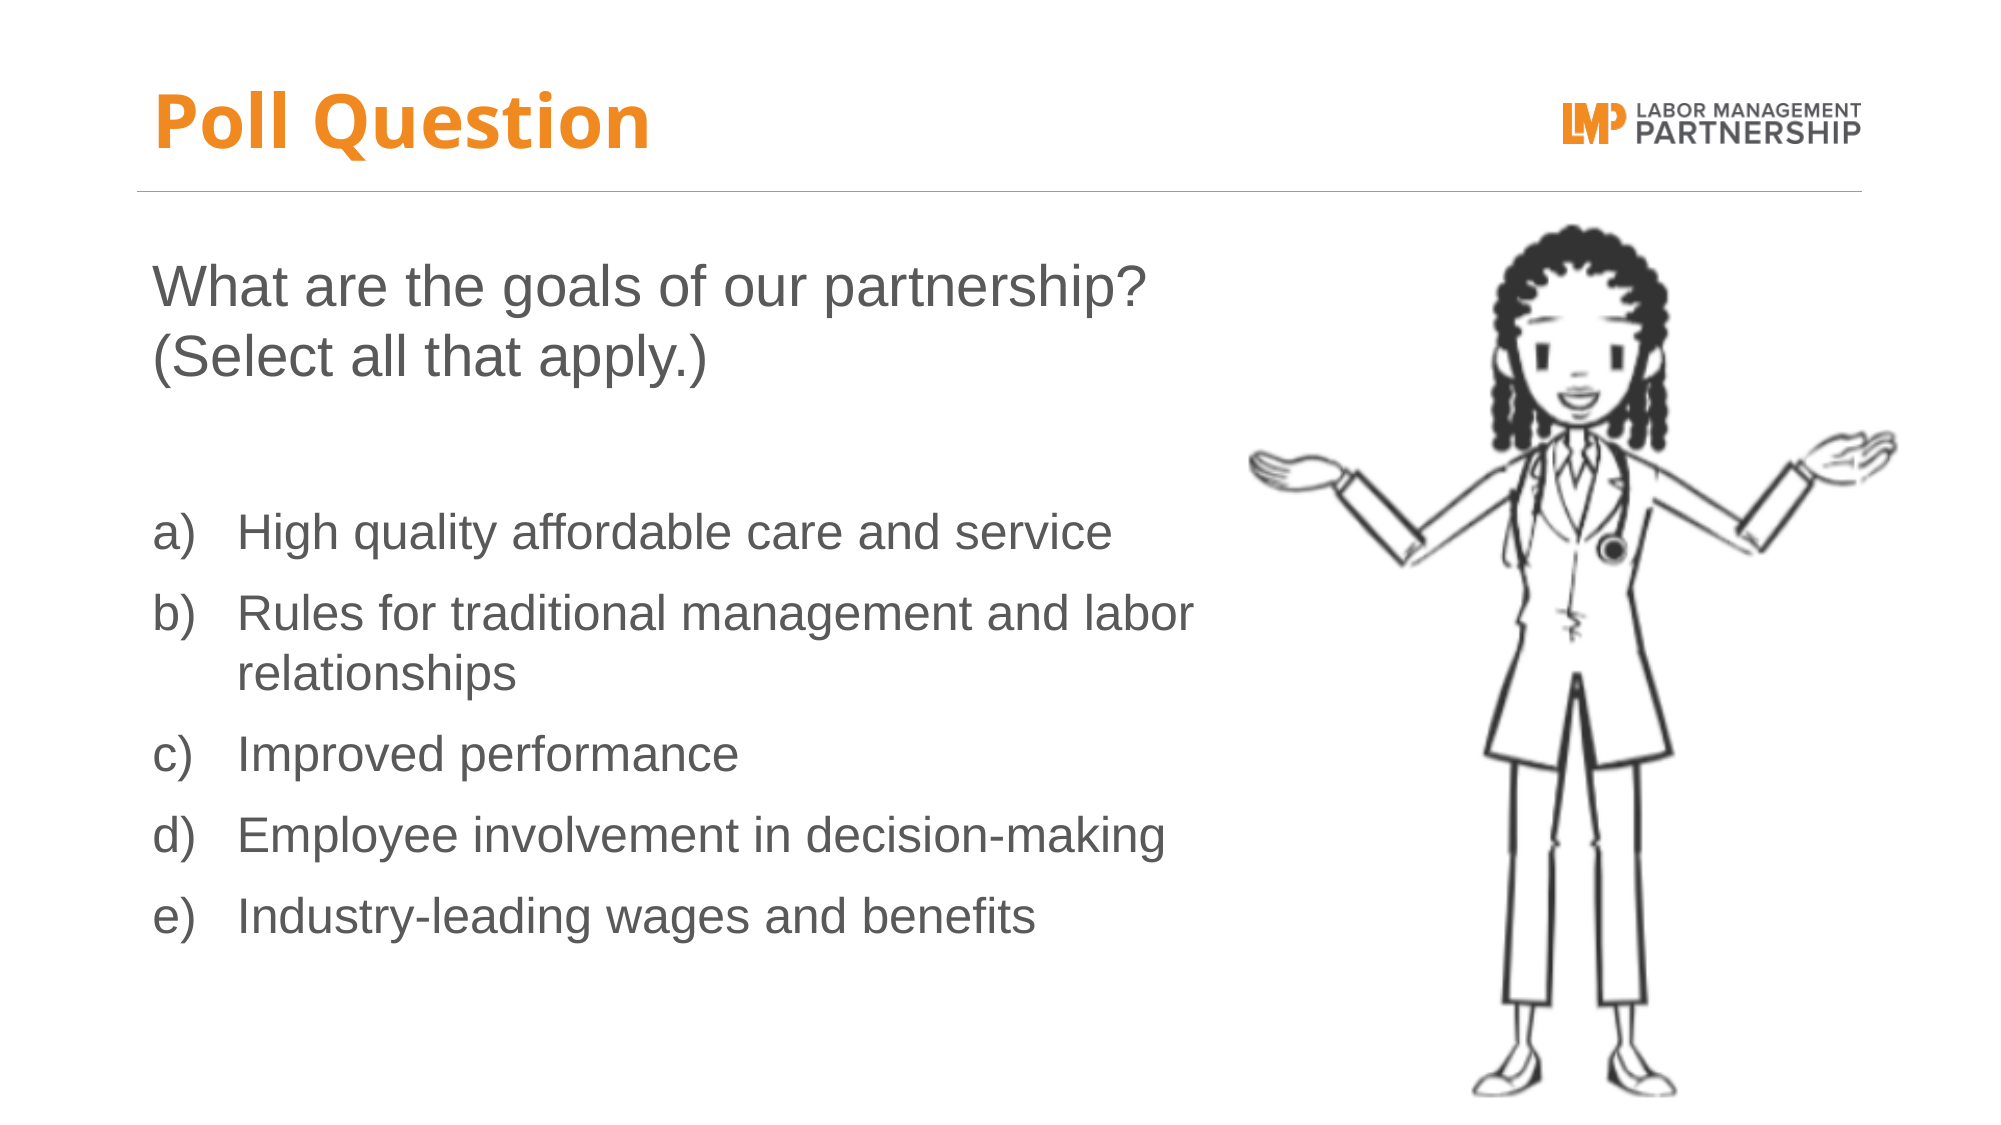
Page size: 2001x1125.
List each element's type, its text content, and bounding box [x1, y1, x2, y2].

list What are the goals of our partnership? (Select all that apply.) High quality affordable care and service Rules for traditional management and labor relationships Improved performance Employee involvement in decision-making Industry-leading wages and benefits [137, 240, 1239, 1014]
picture [1239, 210, 1909, 1125]
title Poll Question [137, 59, 1529, 188]
picture [1562, 103, 1863, 144]
